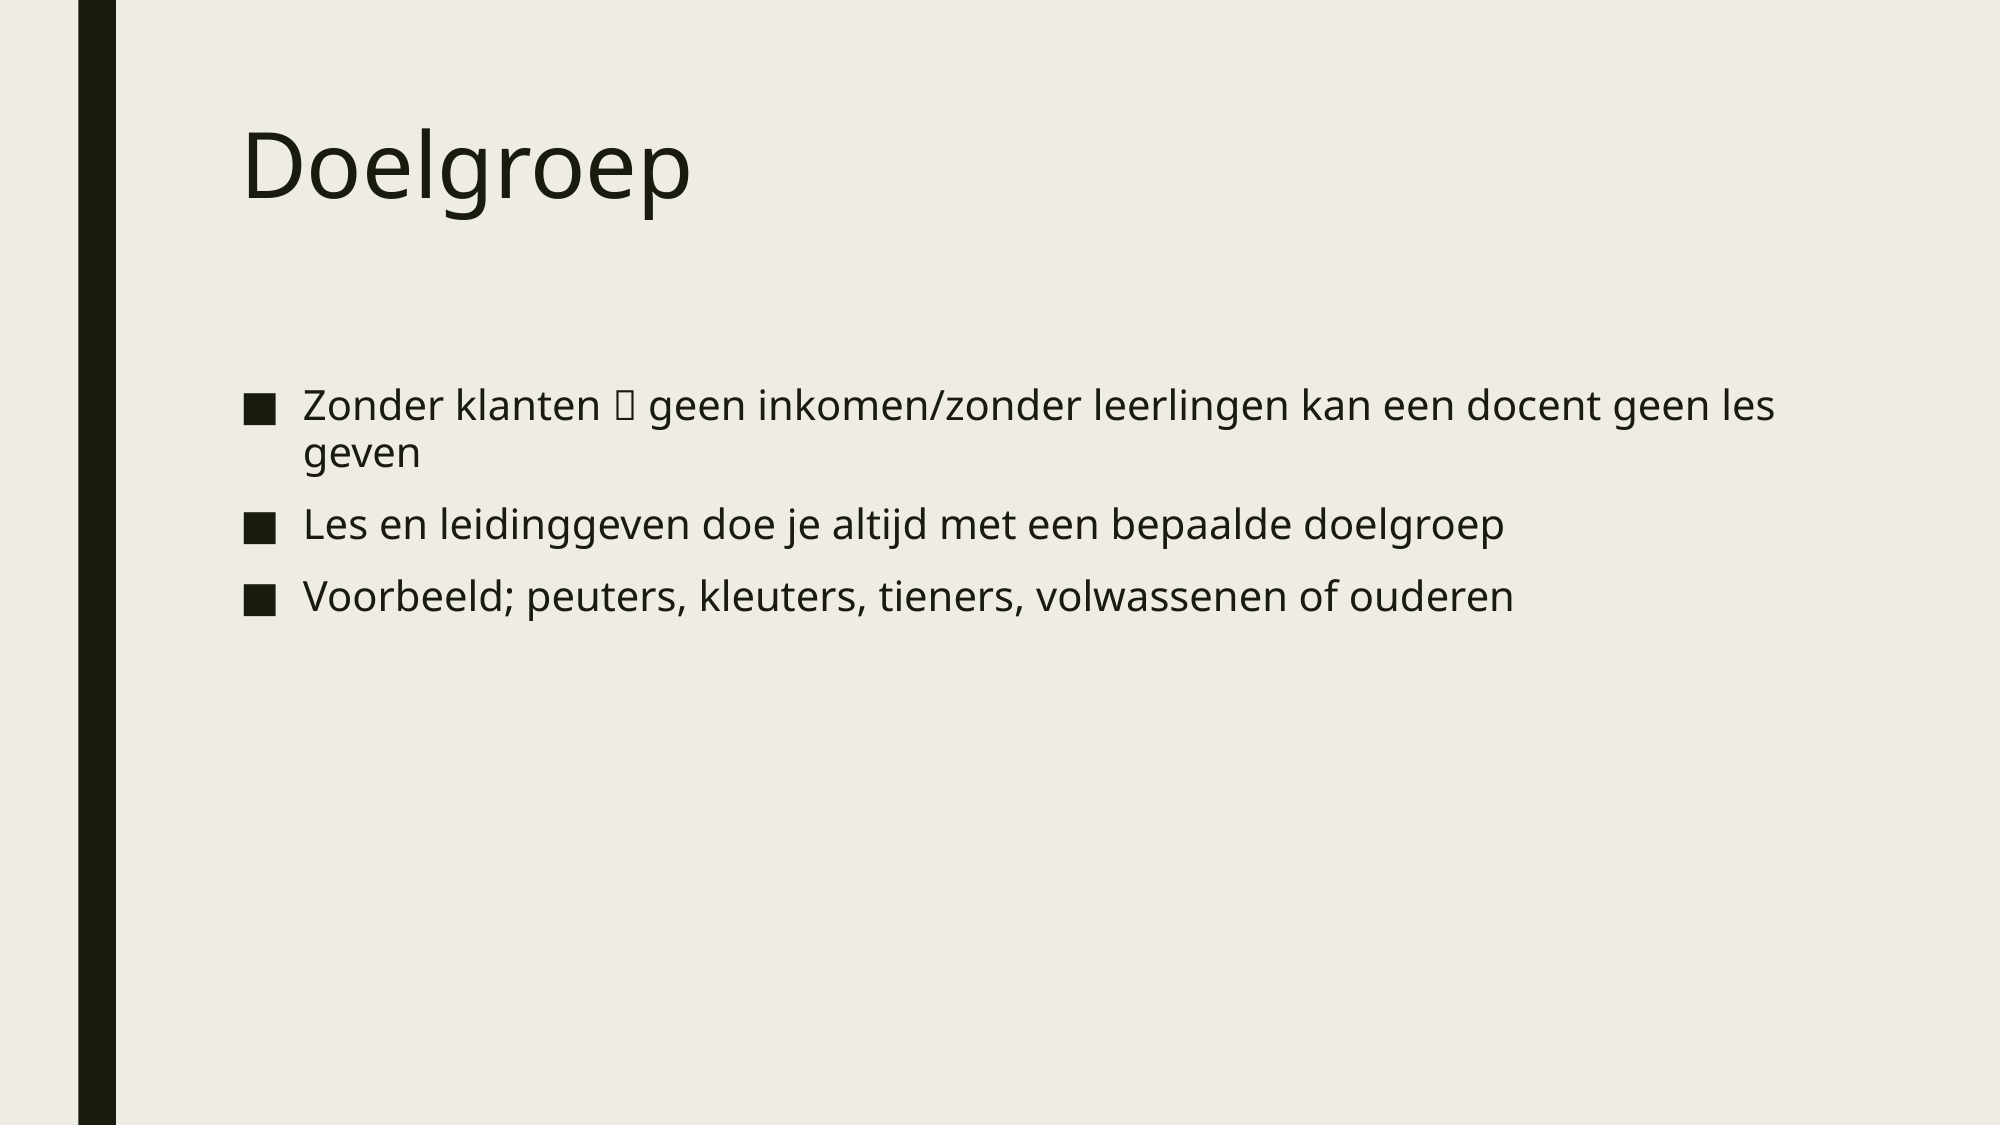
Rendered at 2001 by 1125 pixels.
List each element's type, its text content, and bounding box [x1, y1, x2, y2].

title Doelgroep [225, 112, 1800, 357]
list Zonder klanten  geen inkomen/zonder leerlingen kan een docent geen les geven Les en leidinggeven doe je altijd met een bepaalde doelgroep Voorbeeld; peuters, kleuters, tieners, volwassenen of ouderen [225, 375, 1800, 963]
